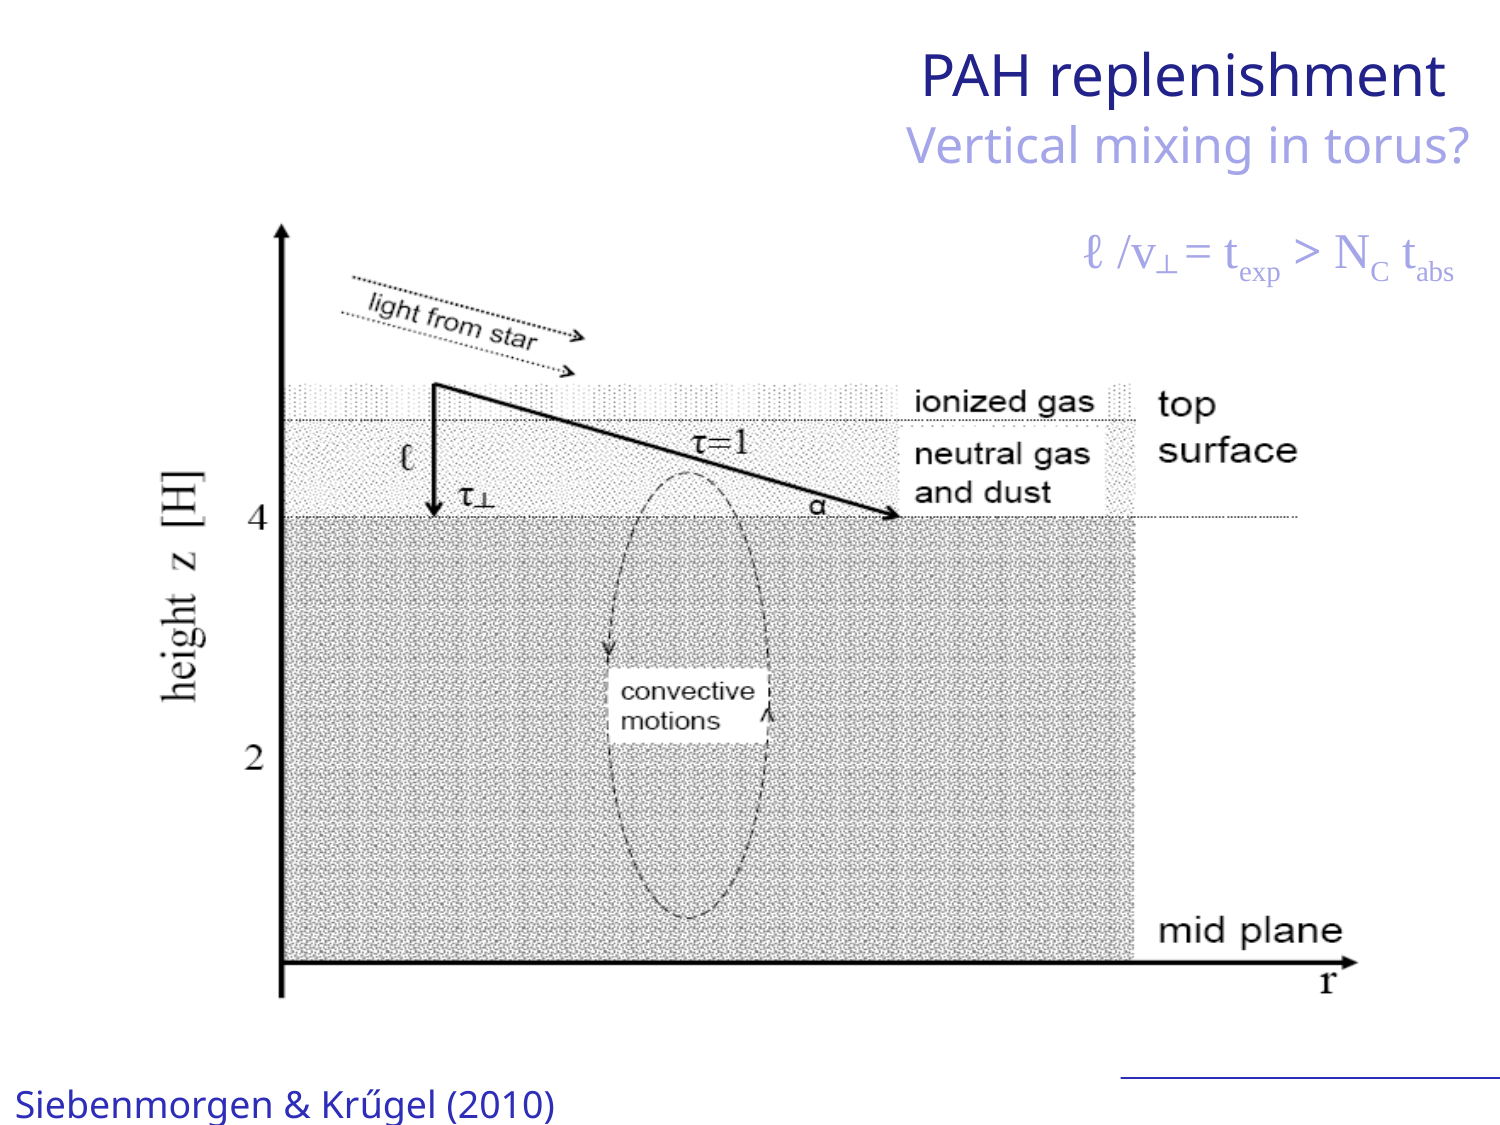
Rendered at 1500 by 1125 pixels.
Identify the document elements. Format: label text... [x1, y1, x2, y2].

text_box ℓ /v┴ = texp > NC tabs [1410, 210, 1500, 295]
text_box Siebenmorgen & Krűgel (2010) [0, 1058, 1121, 1125]
picture [52, 195, 1407, 1009]
text_box PAH replenishment [905, 7, 1462, 116]
text_box Vertical mixing in torus? [891, 105, 1497, 181]
